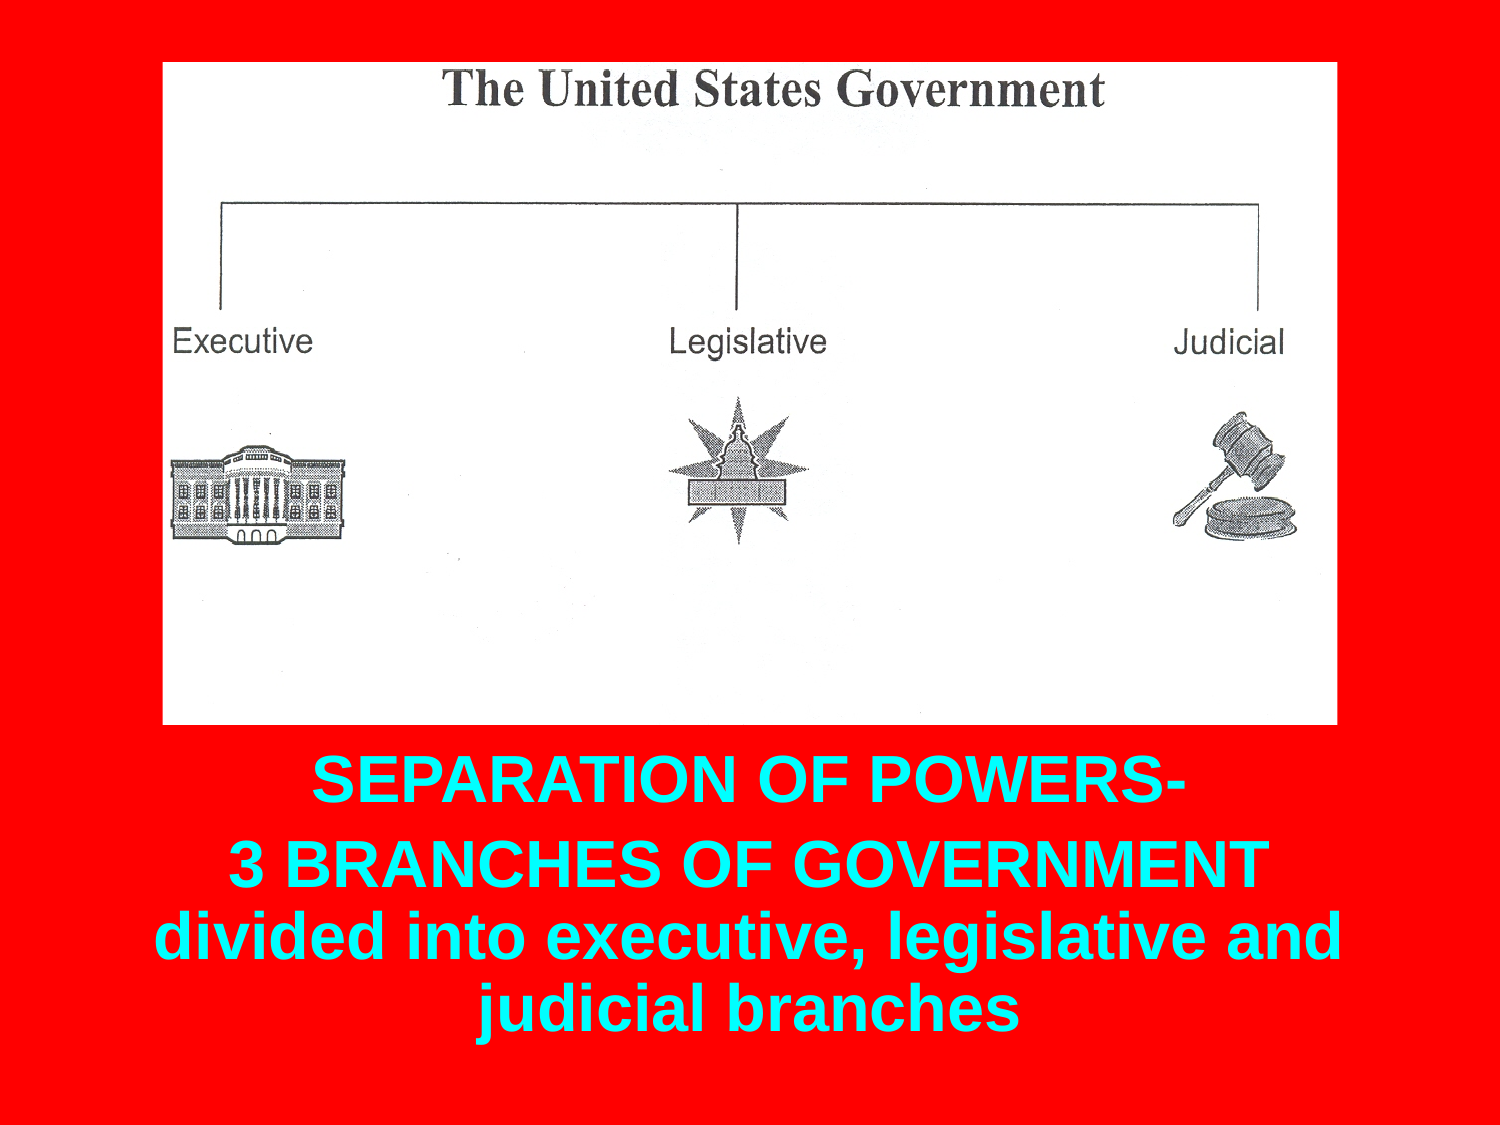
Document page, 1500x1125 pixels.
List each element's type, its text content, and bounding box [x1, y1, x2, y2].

picture [162, 62, 1338, 726]
subtitle SEPARATION OF POWERS- 3 BRANCHES OF GOVERNMENT divided into executive, legislative and judicial branches [131, 737, 1369, 1063]
